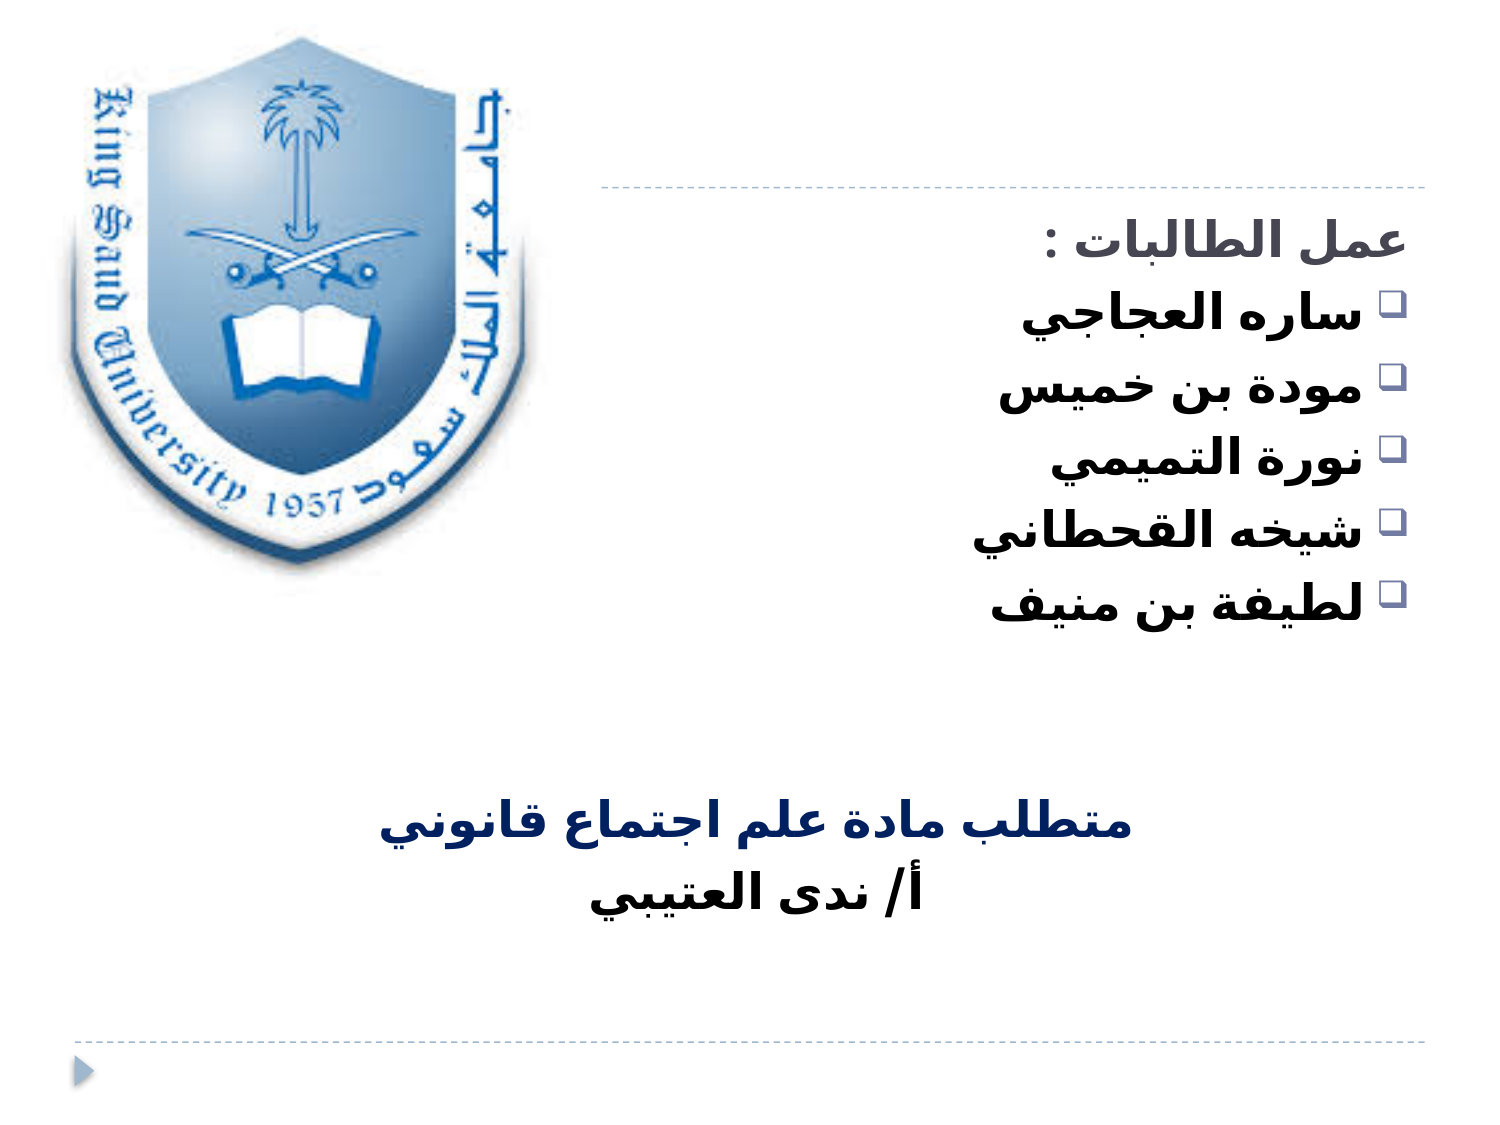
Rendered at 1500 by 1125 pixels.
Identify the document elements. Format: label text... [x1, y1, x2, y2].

list عمل الطالبات : ساره العجاجي مودة بن خميس نورة التميمي شيخه القحطاني لطيفة بن منيف متطلب مادة علم اجتماع قانوني أ/ ندى العتيبي [75, 200, 1425, 1010]
picture [0, 3, 597, 601]
